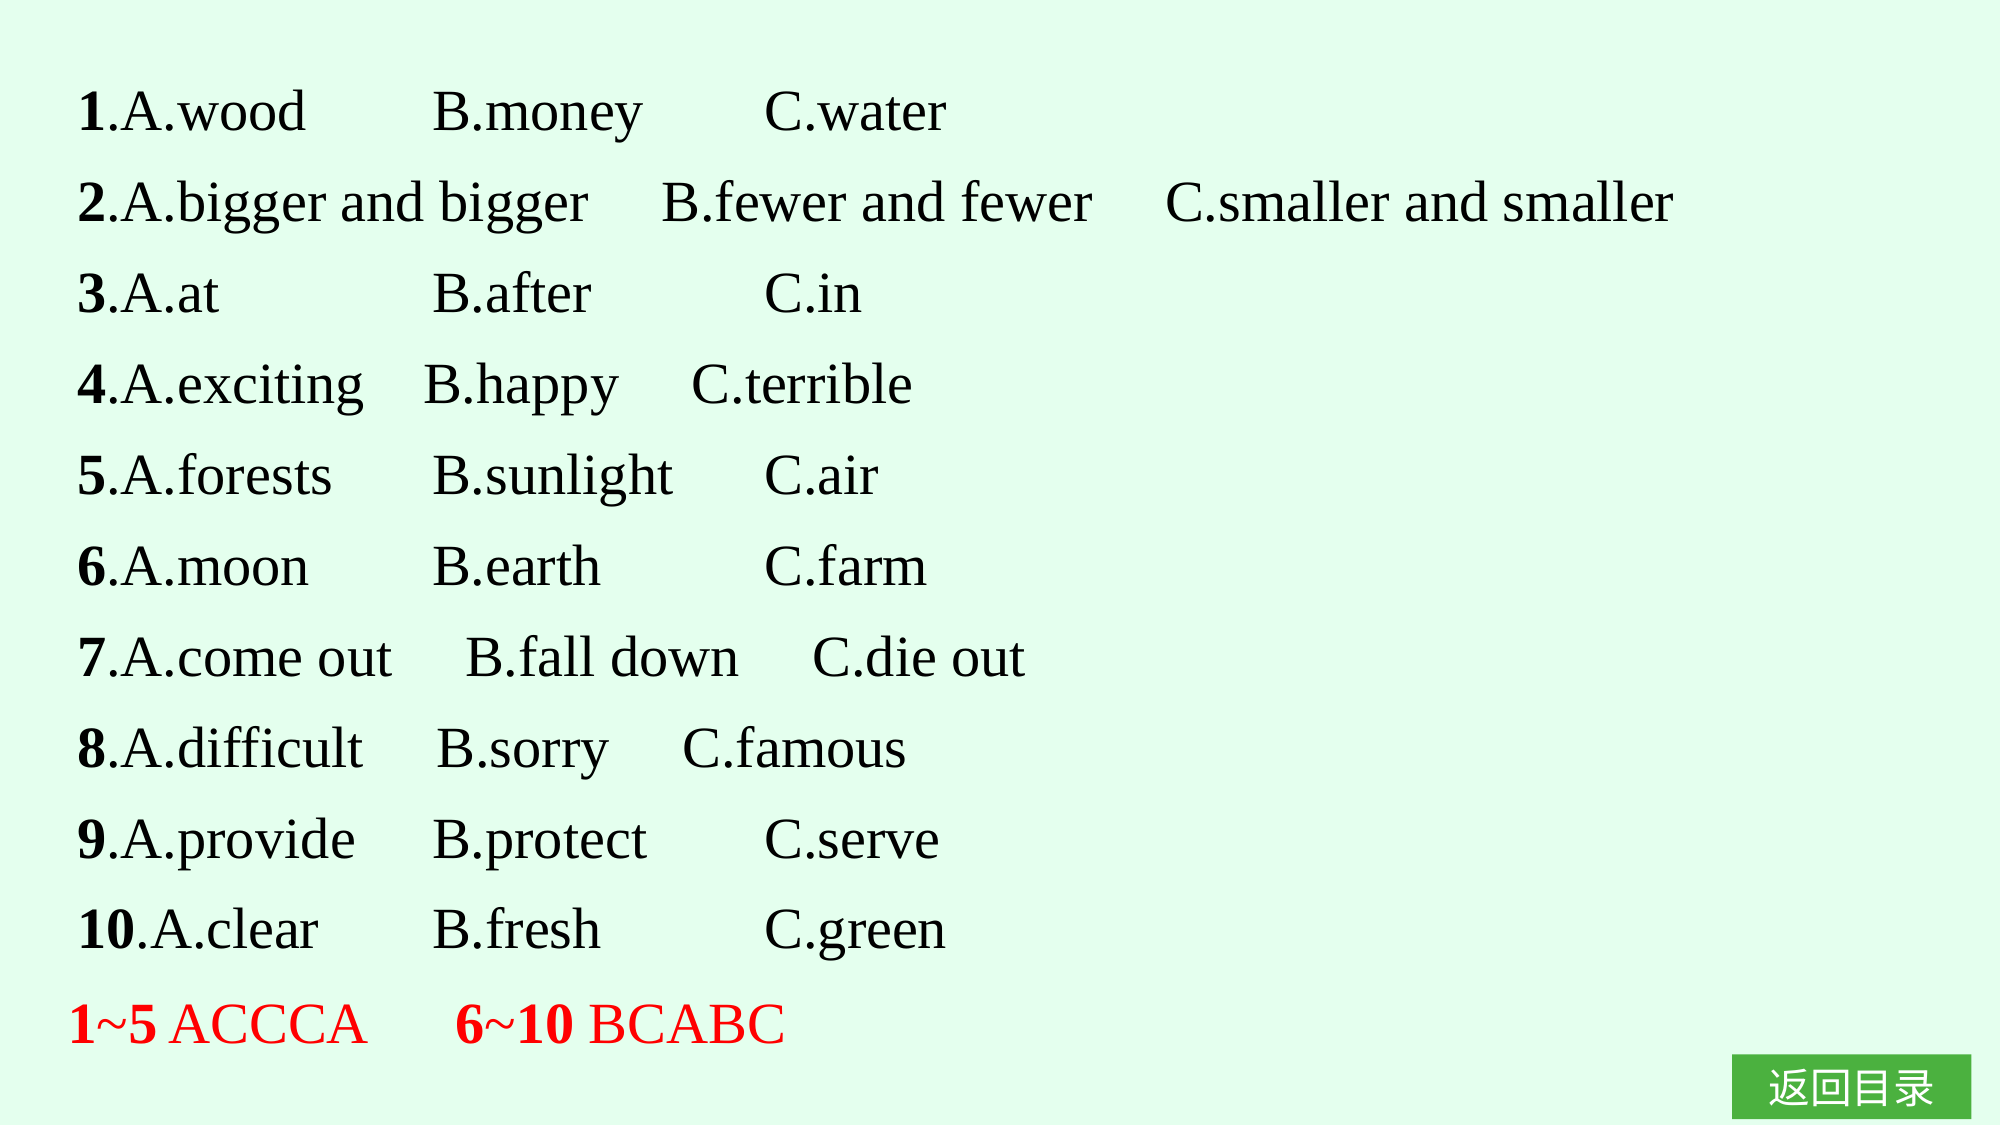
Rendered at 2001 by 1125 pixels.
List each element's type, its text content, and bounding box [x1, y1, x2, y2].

text_box 1~5 ACCCA 6~10 BCABC [52, 957, 816, 1063]
text_box 1.A.wood B.money C.water 2.A.bigger and bigger B.fewer and fewer C.smaller and smaller 3.A.at B.after C.in 4.A.exciting B.happy C.terrible 5.A.forests B.sunlight C.air 6.A.moon B.earth C.farm 7.A.come out B.fall down C.die out 8.A.difficult B.sorry C.famous 9.A.provide B.protect C.serve 10.A.clear B.fresh C.green [62, 43, 1938, 968]
